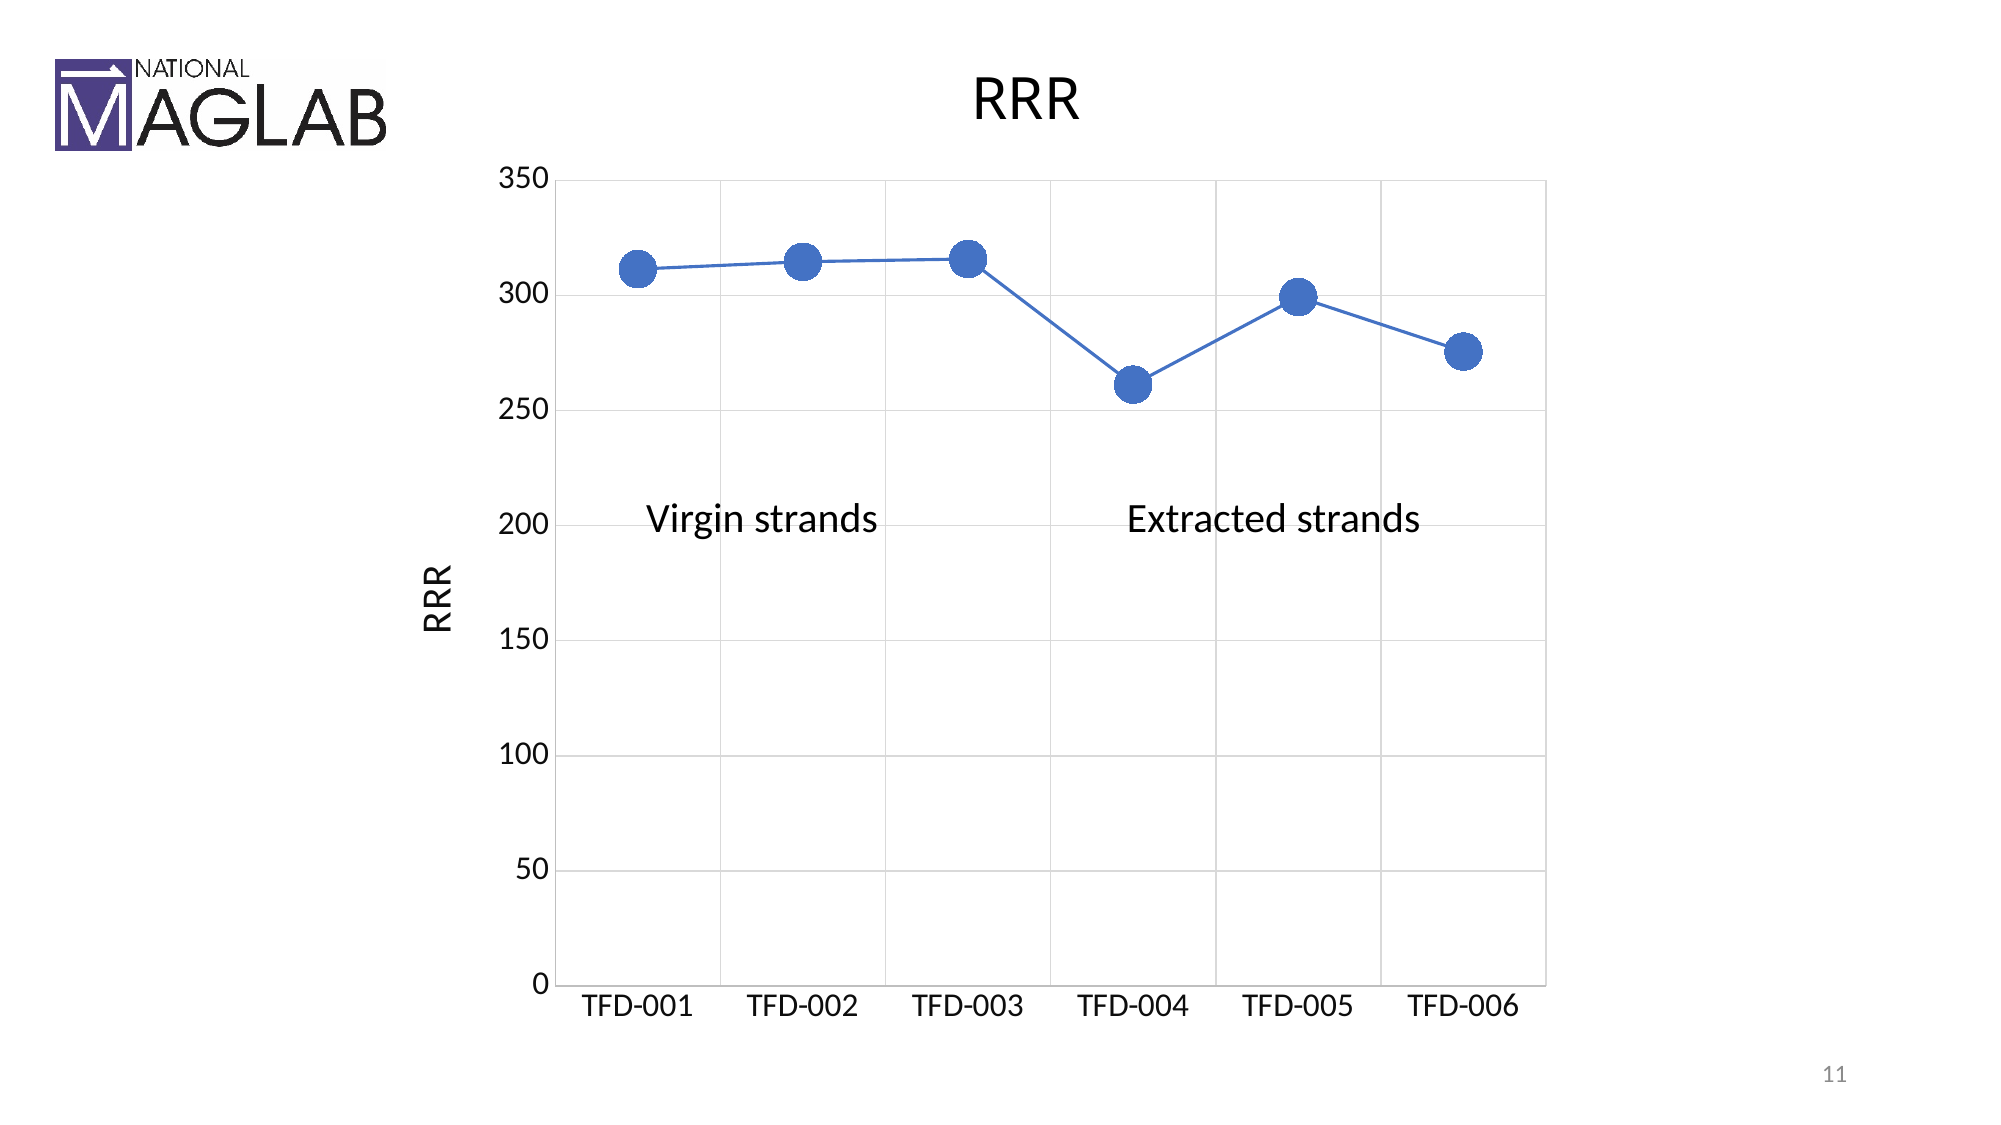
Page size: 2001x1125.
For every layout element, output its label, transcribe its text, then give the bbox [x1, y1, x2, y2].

chart [380, 146, 1570, 1043]
picture [55, 59, 386, 151]
title RRR [594, 42, 1458, 146]
slide_number 11 [1412, 1042, 1863, 1103]
